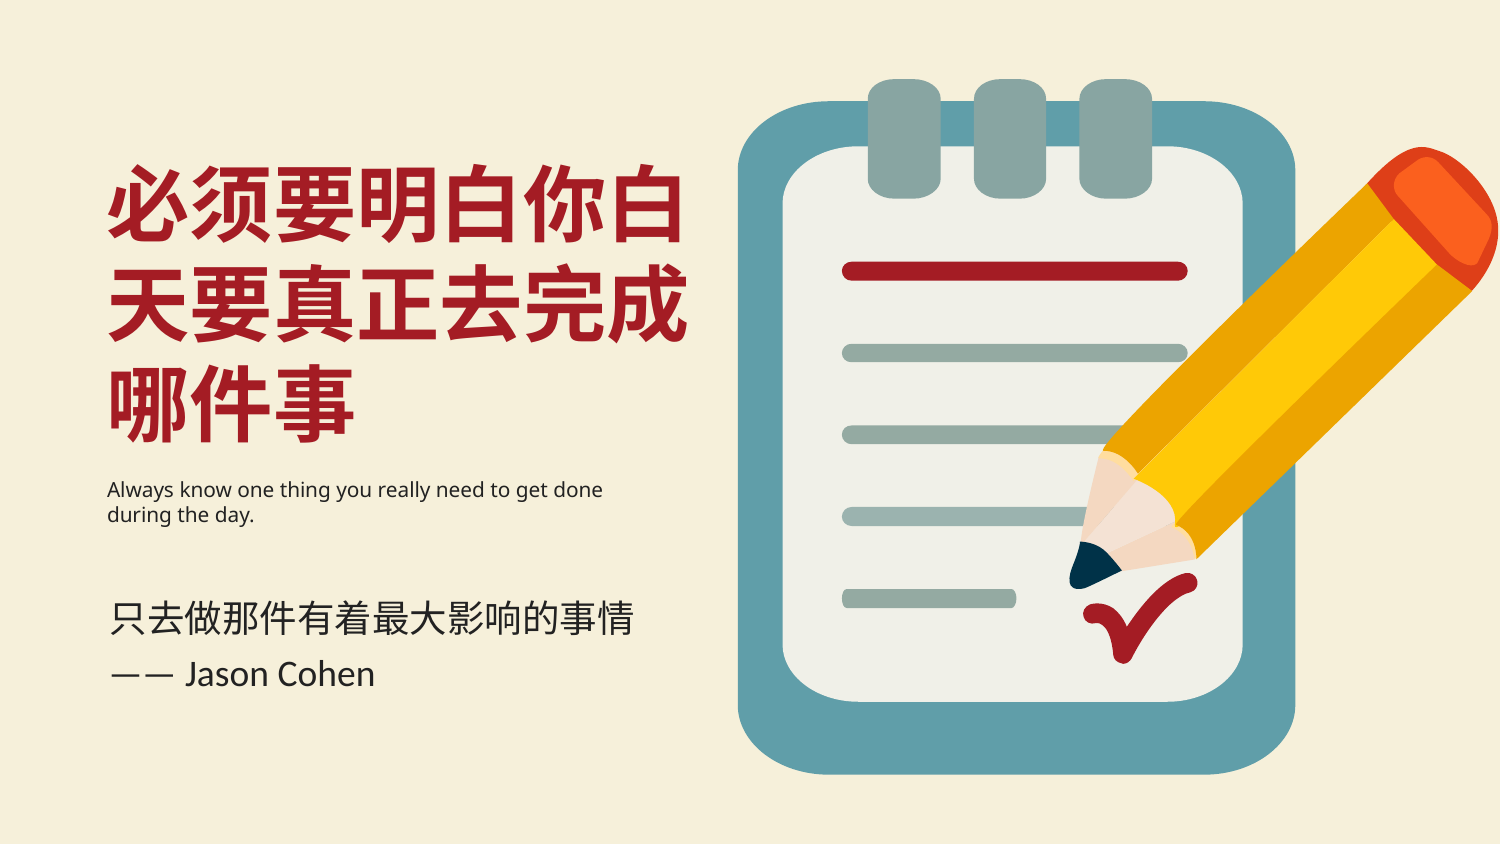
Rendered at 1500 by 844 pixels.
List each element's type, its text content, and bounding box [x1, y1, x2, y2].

text_box 只去做那件有着最大影响的事情 [95, 598, 650, 648]
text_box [737, 78, 1500, 776]
text_box 必须要明白你白天要真正去完成哪件事 [92, 145, 711, 460]
text_box Always know one thing you really need to get done during the day. [92, 468, 663, 534]
text_box —— Jason Cohen [93, 641, 391, 701]
